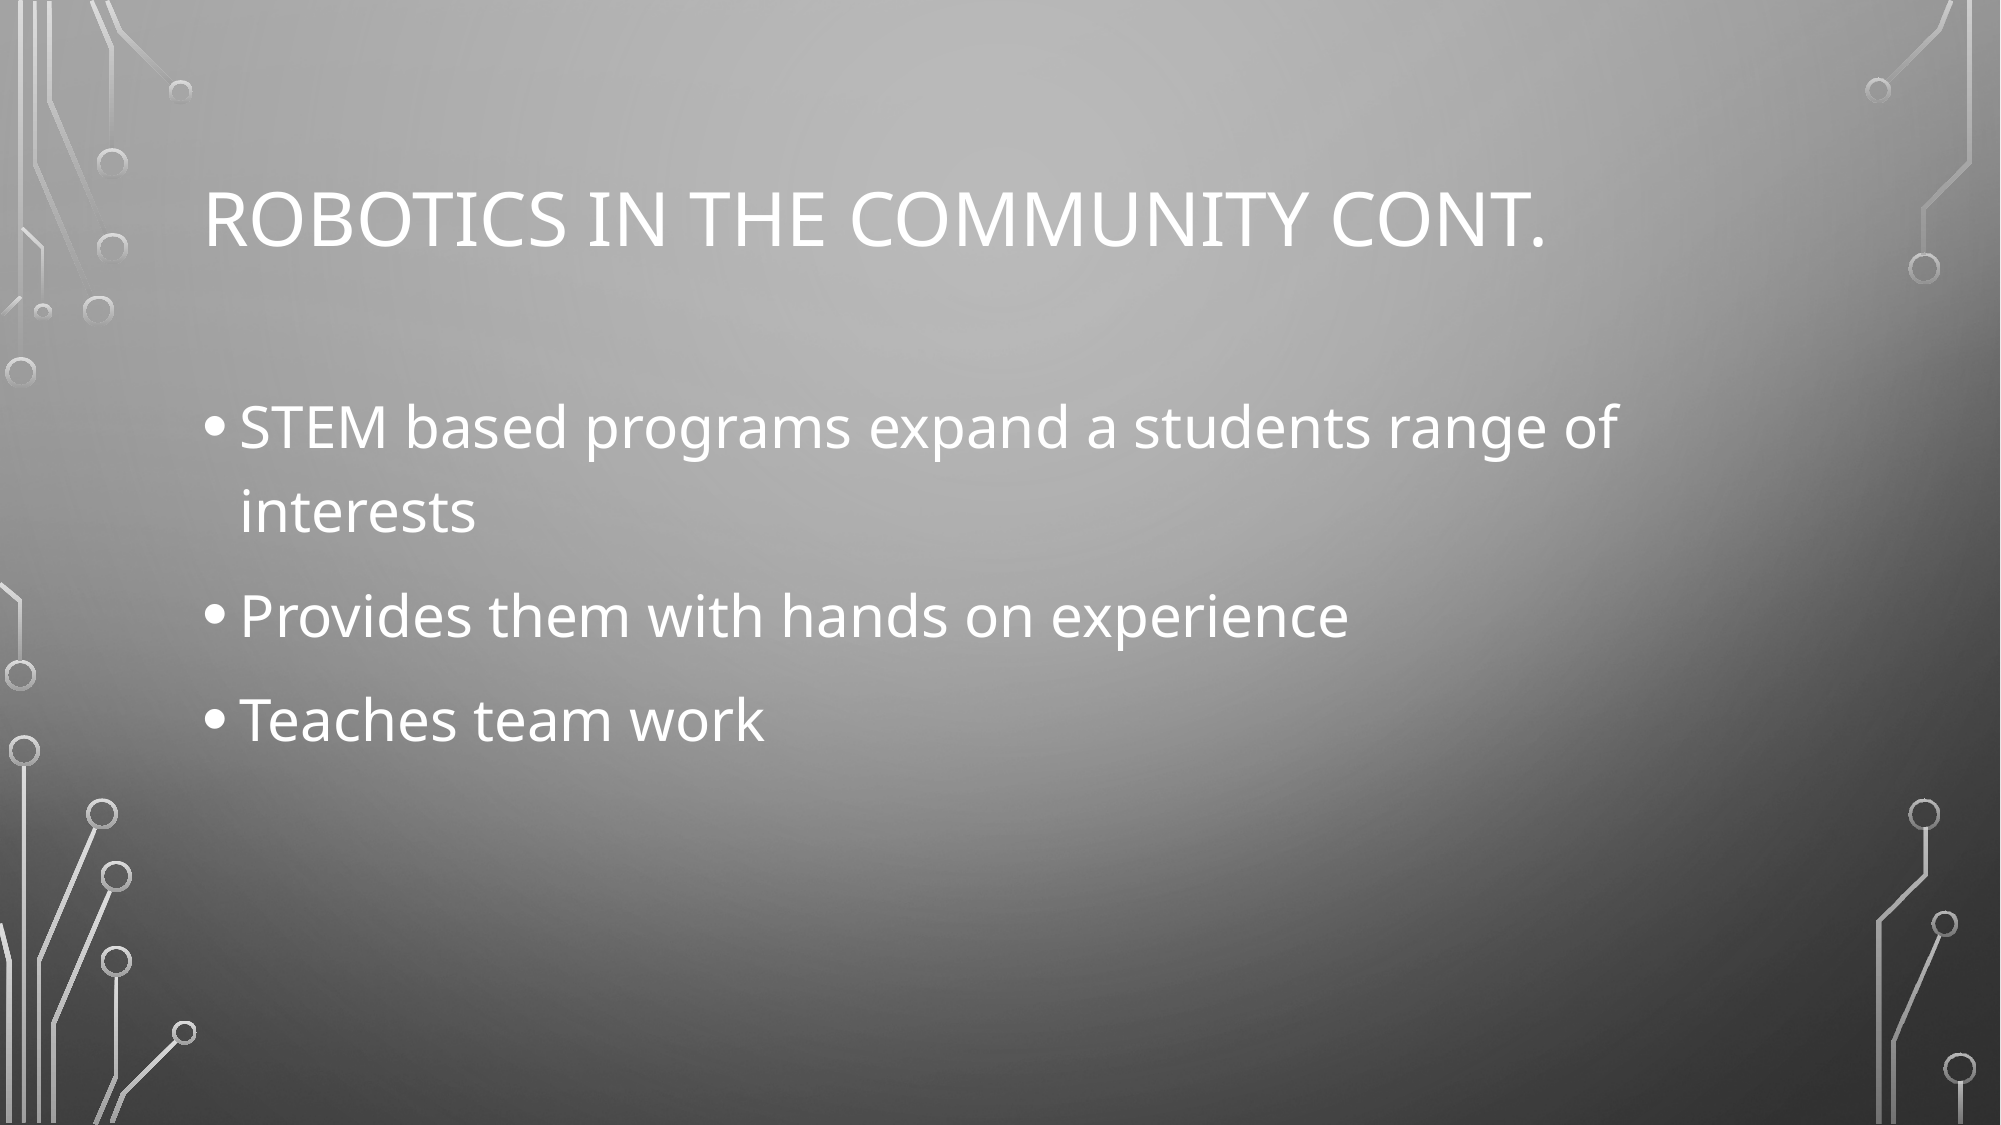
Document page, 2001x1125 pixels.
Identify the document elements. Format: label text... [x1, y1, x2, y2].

list STEM based programs expand a students range of interests Provides them with hands on experience Teaches team work [187, 369, 1813, 950]
title Robotics In the Community Cont. [187, 101, 1813, 344]
